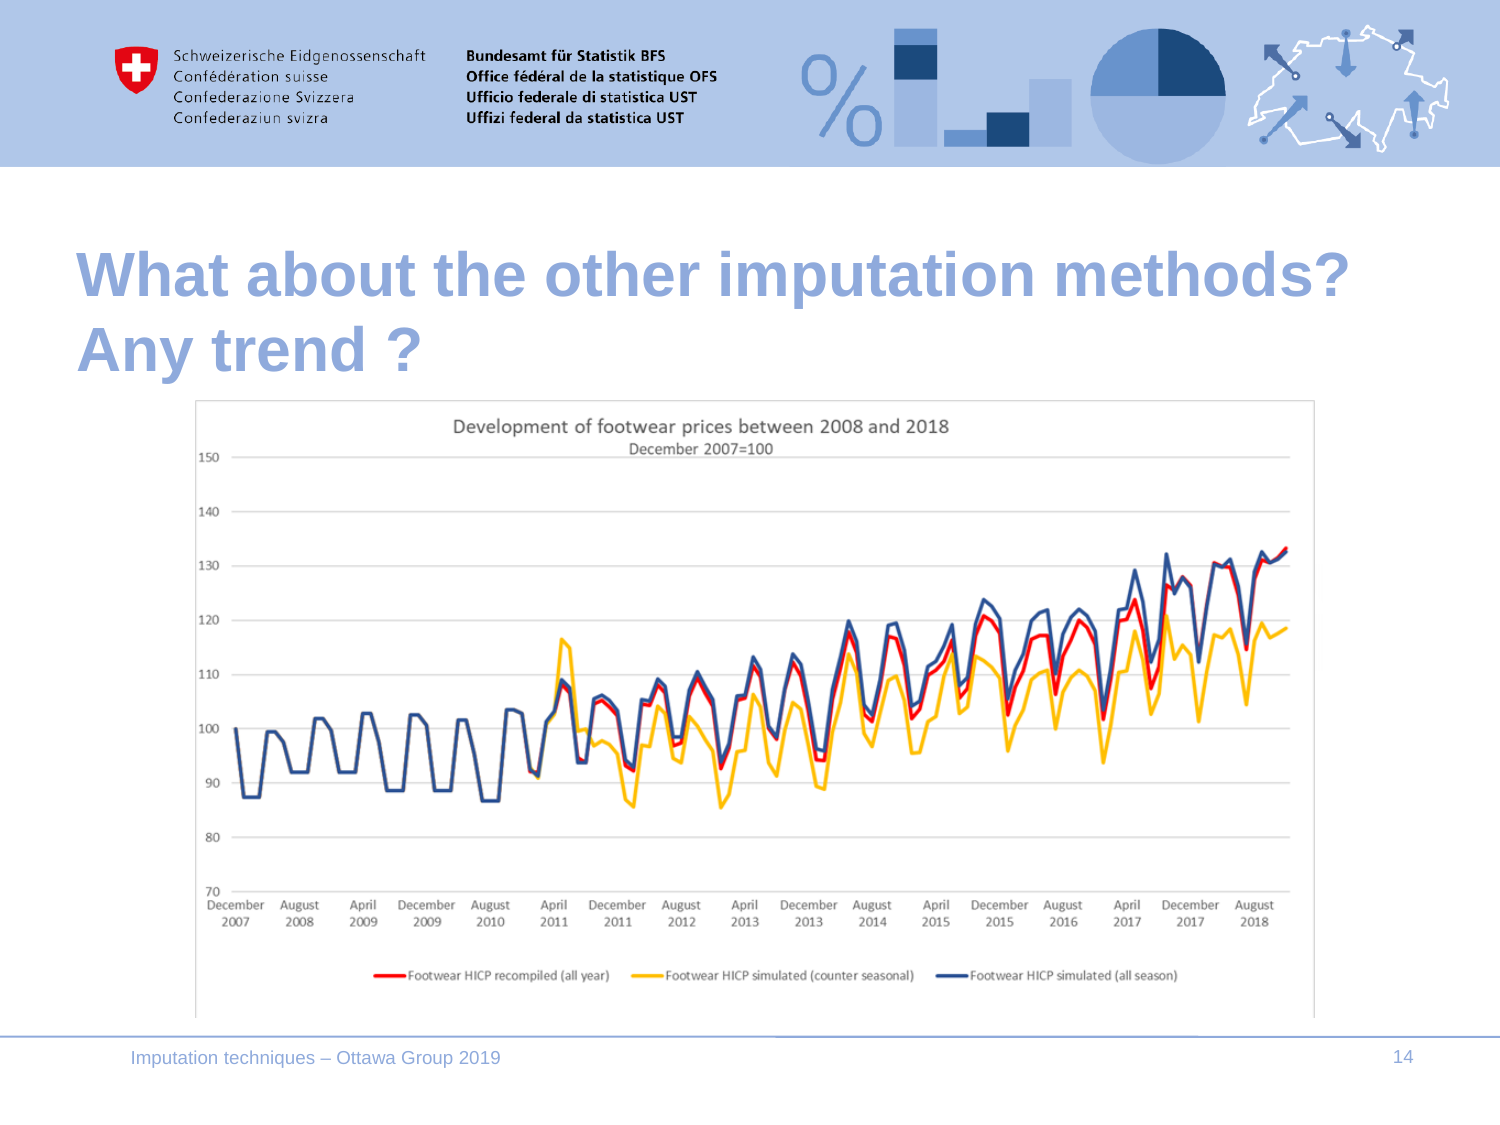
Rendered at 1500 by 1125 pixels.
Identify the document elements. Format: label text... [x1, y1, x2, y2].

picture [194, 400, 1323, 1018]
picture [0, 0, 1500, 167]
title What about the other imputation methods? Any trend ? [76, 233, 1414, 386]
